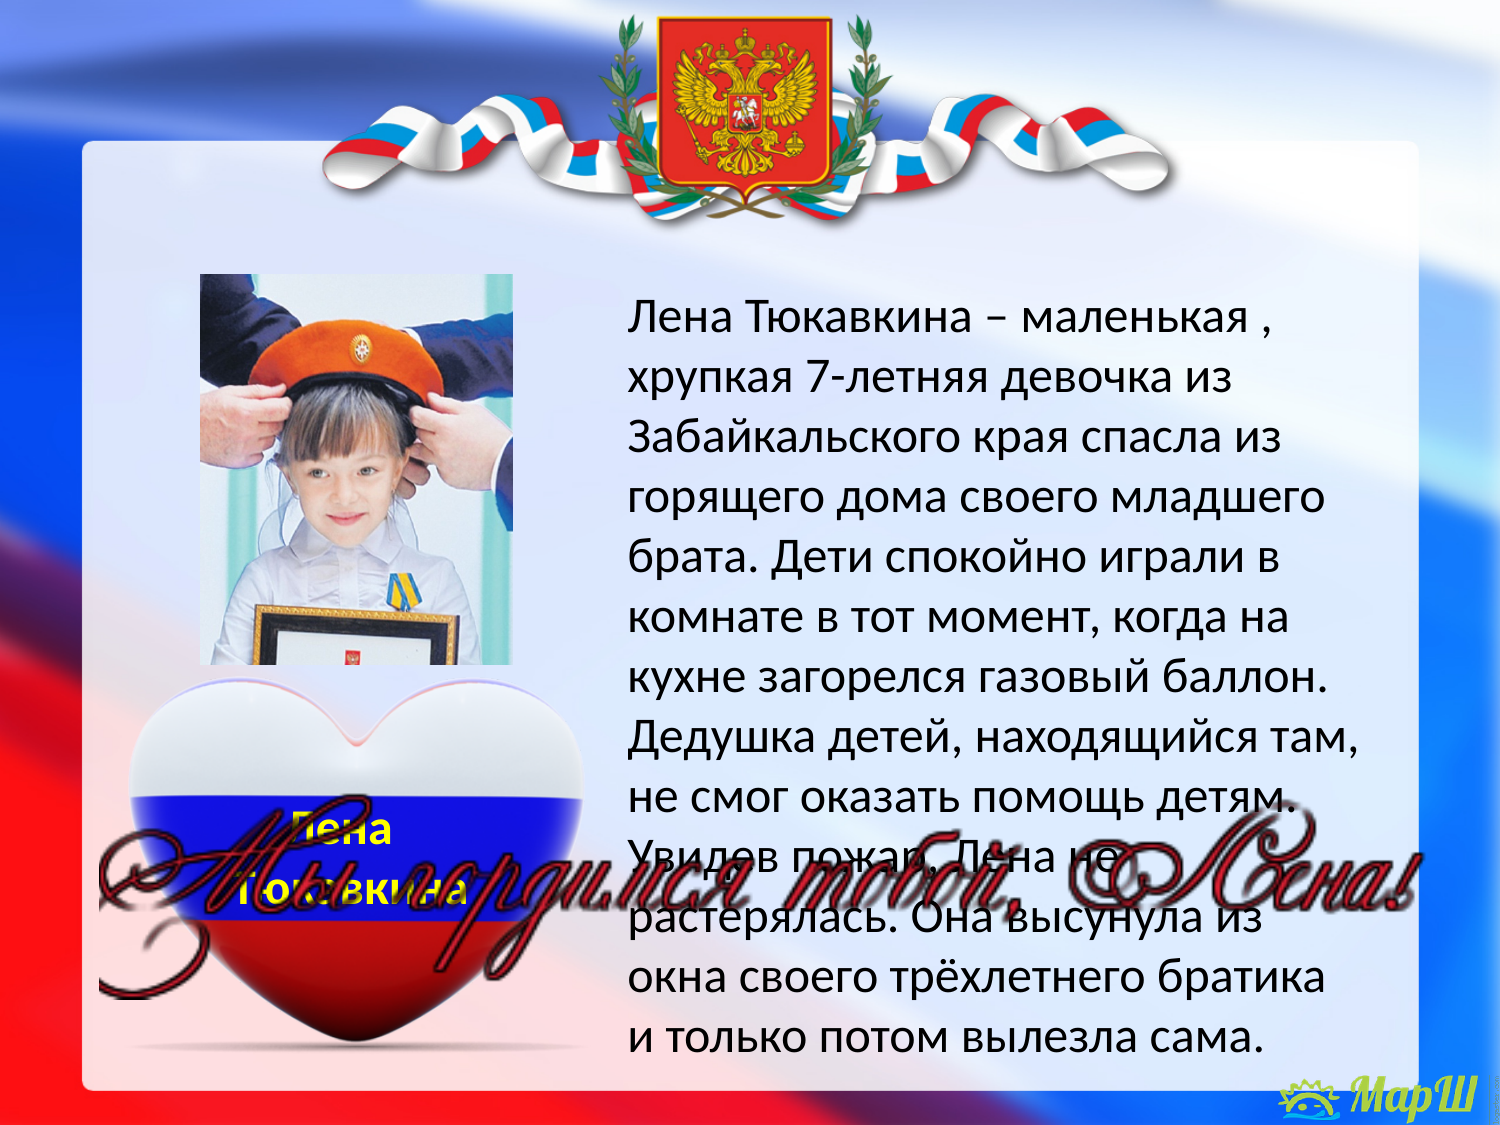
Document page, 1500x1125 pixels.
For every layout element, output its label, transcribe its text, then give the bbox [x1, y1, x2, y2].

text_box Лена Тюкавкина – маленькая , хрупкая 7-летняя девочка из Забайкальского края спасла из горящего дома своего младшего брата. Дети спокойно играли в комнате в тот момент, когда на кухне загорелся газовый баллон. Дедушка детей, находящийся там, не смог оказать помощь детям. Увидев пожар, Лена не растерялась. Она высунула из окна своего трёхлетнего братика и только потом вылезла сама. [716, 1008, 1375, 1070]
picture [0, 0, 1500, 1125]
text_box Лена Тюкавкина – маленькая , хрупкая 7-летняя девочка из Забайкальского края спасла из горящего дома своего младшего брата. Дети спокойно играли в комнате в тот момент, когда на кухне загорелся газовый баллон. Дедушка детей, находящийся там, не смог оказать помощь детям. Увидев пожар, Лена не растерялась. Она высунула из окна своего трёхлетнего братика и только потом вылезла сама. [612, 274, 1375, 785]
